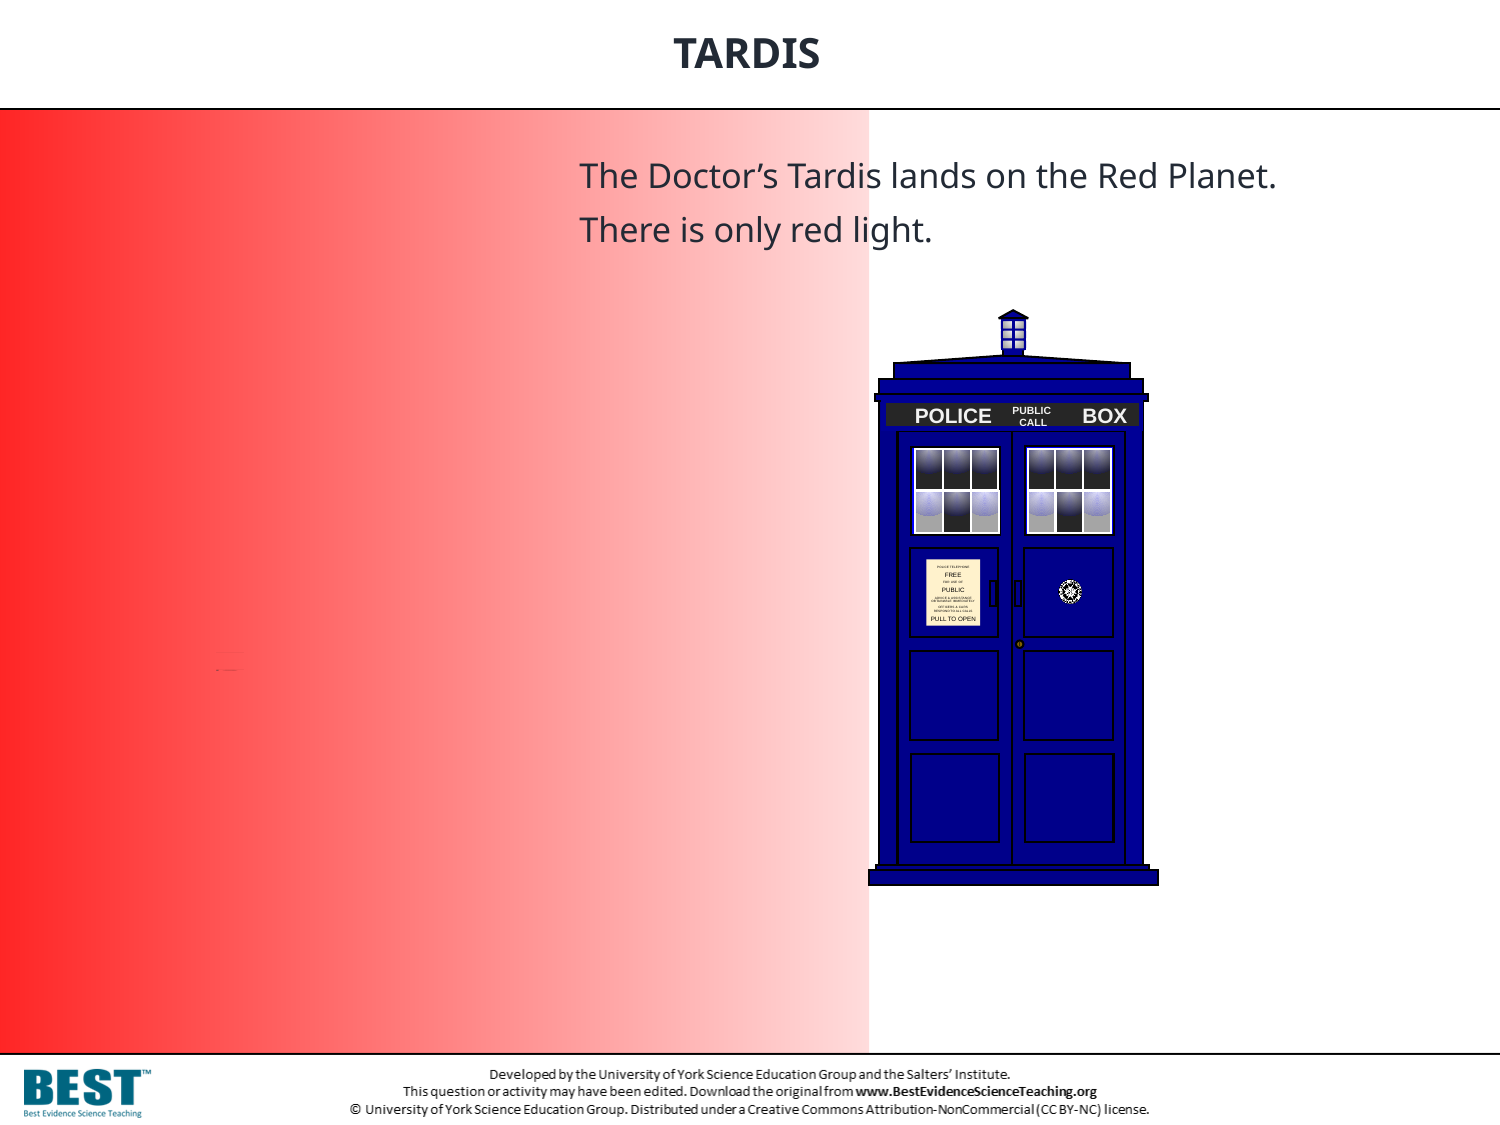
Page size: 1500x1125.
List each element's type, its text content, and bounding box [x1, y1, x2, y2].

text_box TARDIS [23, 4, 1471, 99]
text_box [869, 310, 1158, 885]
picture [0, 108, 1500, 1125]
